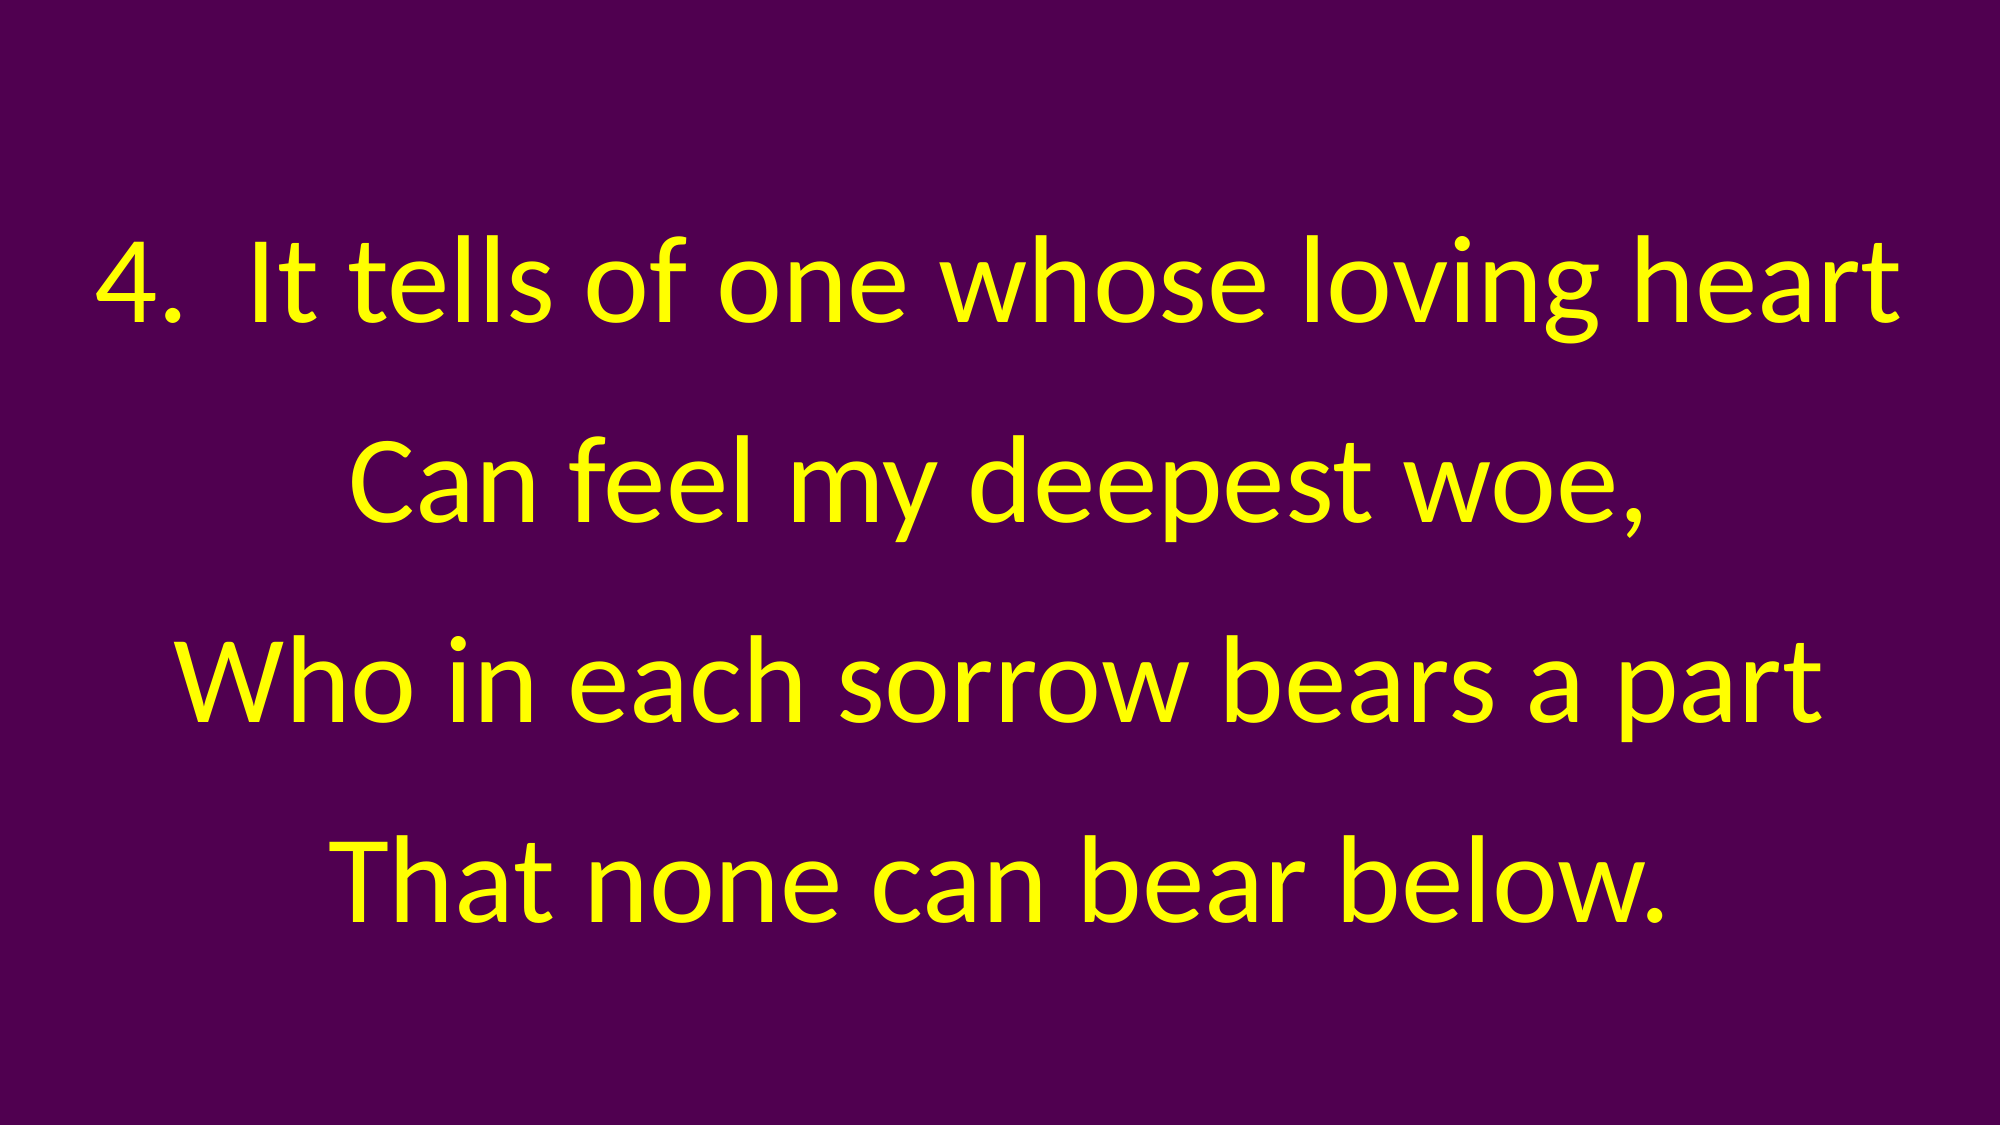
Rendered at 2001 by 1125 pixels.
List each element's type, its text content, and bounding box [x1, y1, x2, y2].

text_box 4. It tells of one whose loving heart Can feel my deepest woe, Who in each sorrow bears a part That none can bear below. [0, 190, 2000, 956]
